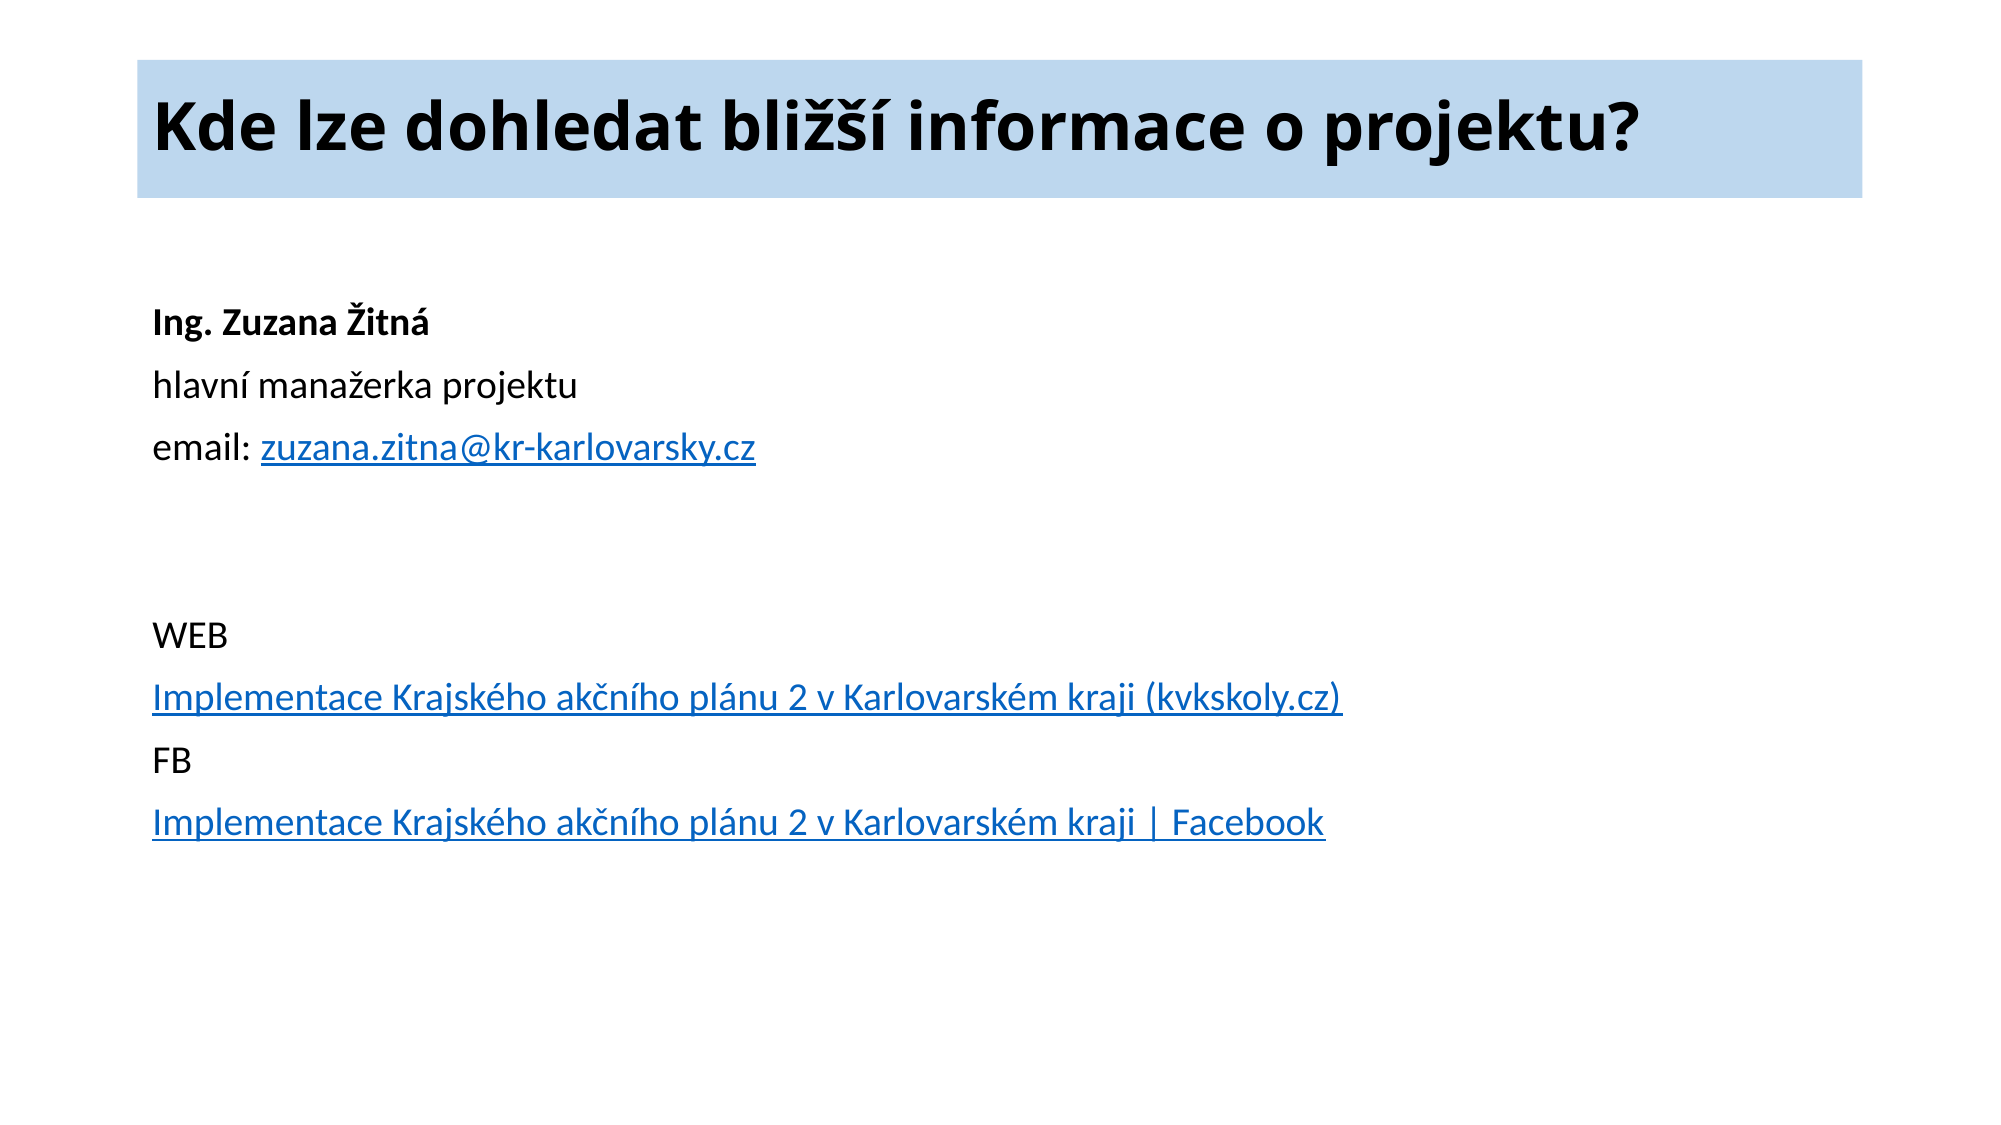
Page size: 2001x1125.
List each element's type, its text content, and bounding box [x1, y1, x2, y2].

list Ing. Zuzana Žitná hlavní manažerka projektu email: zuzana.zitna@kr-karlovarsky.cz WEB Implementace Krajského akčního plánu 2 v Karlovarském kraji (kvkskoly.cz) FB Implementace Krajského akčního plánu 2 v Karlovarském kraji | Facebook [137, 226, 1863, 1014]
title Kde lze dohledat bližší informace o projektu? [137, 59, 1863, 198]
